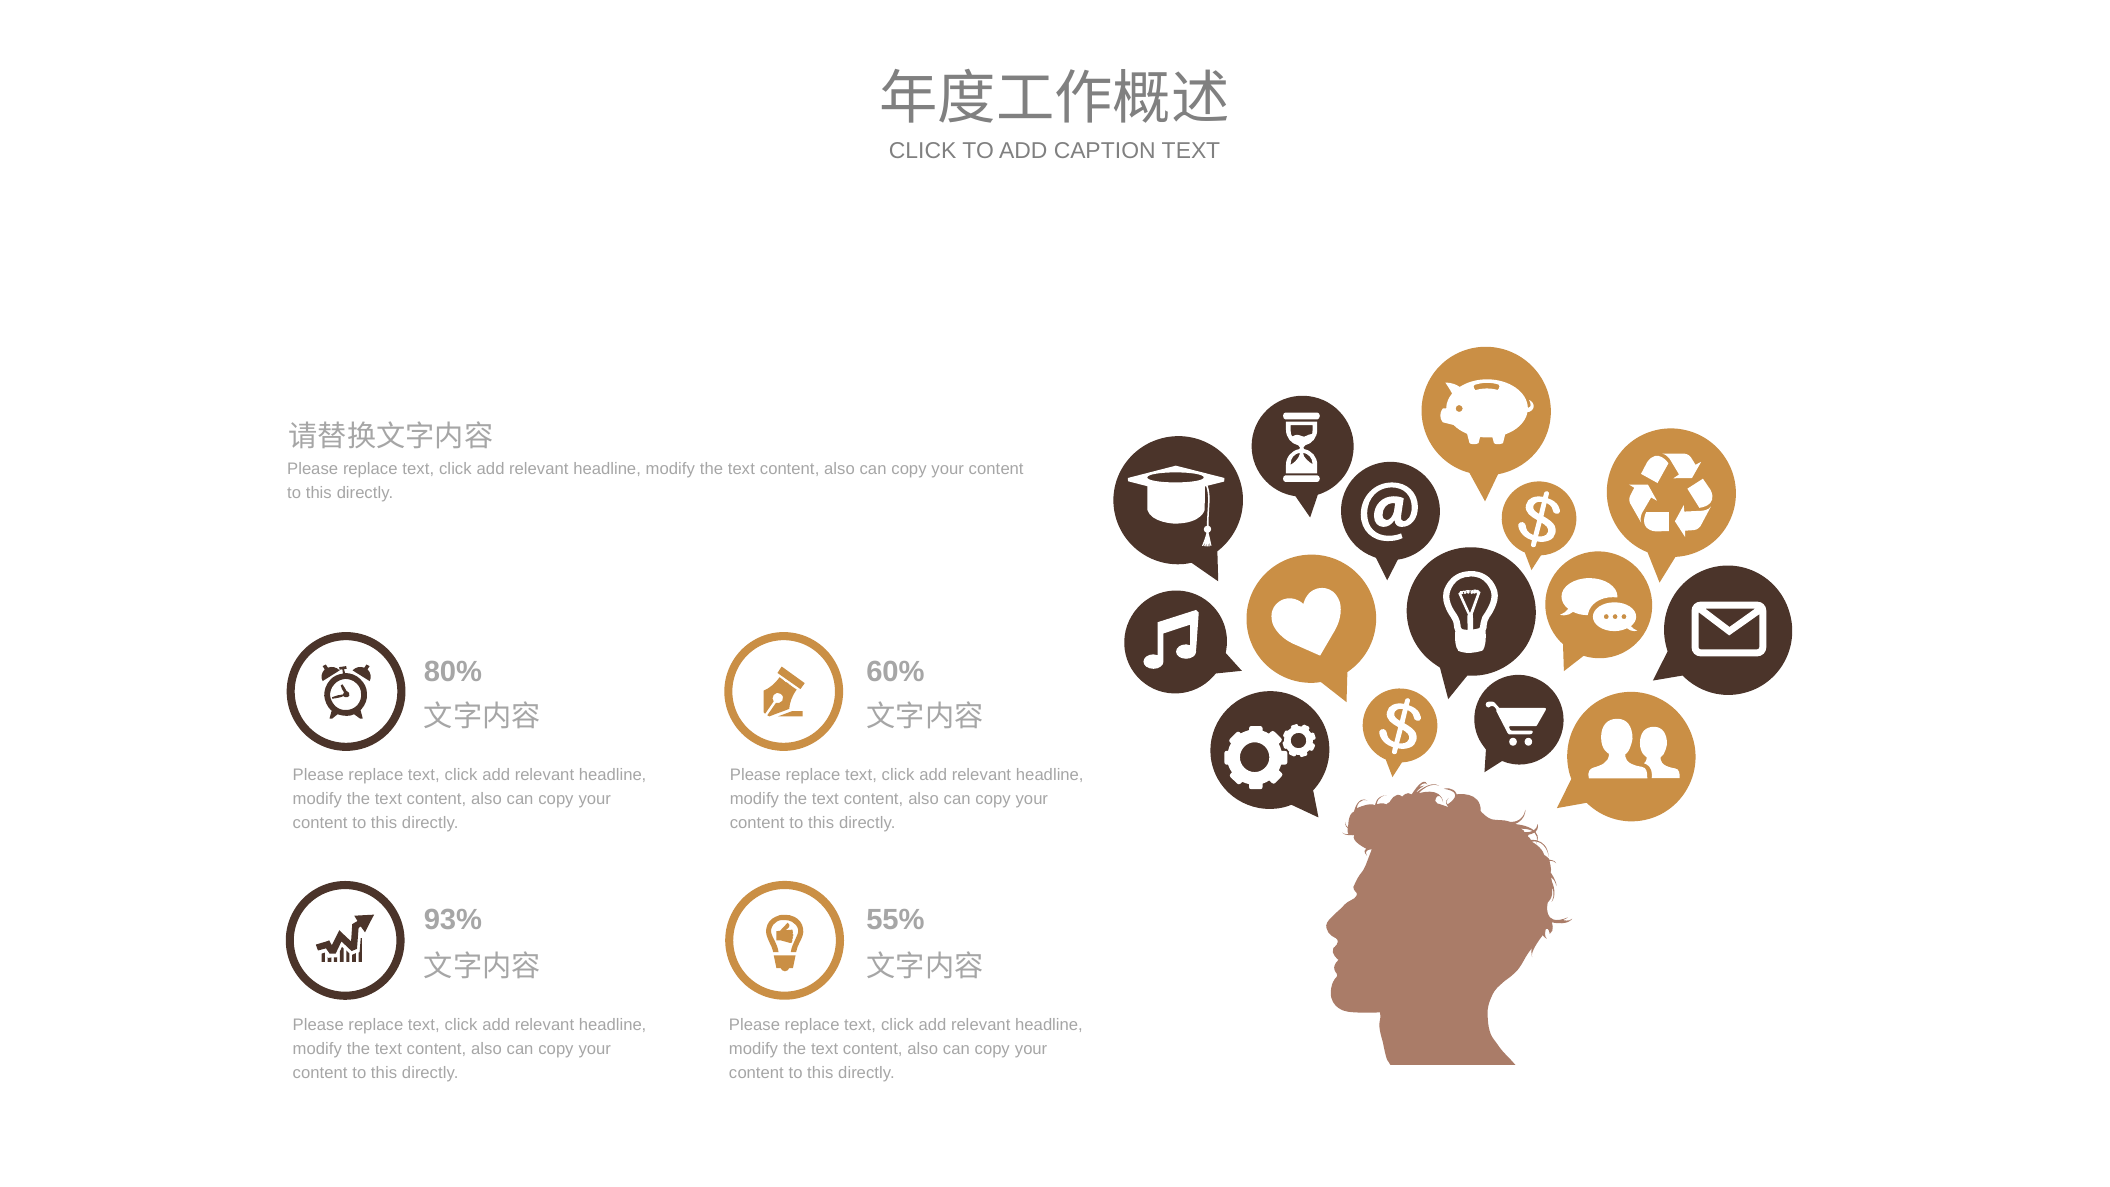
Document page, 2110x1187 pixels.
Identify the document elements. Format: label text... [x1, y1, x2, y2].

text_box [339, 946, 344, 962]
text_box [763, 666, 805, 717]
text_box 年度工作概述 [865, 60, 1245, 131]
text_box Please replace text, click add relevant headline, modify the text content, also can copy your content to this directly. [715, 752, 1108, 840]
text_box 请替换文字内容 [274, 402, 509, 446]
text_box 文字内容 [409, 932, 556, 990]
text_box 60% [851, 638, 940, 696]
text_box [285, 631, 407, 752]
text_box [346, 950, 350, 962]
text_box 80% [408, 638, 498, 696]
text_box [358, 938, 362, 962]
text_box 文字内容 [851, 682, 999, 740]
text_box CLICK TO ADD CAPTION TEXT [865, 135, 1245, 163]
text_box 文字内容 [409, 682, 556, 740]
text_box Please replace text, click add relevant headline, modify the text content, also can copy your content to this directly. [278, 752, 672, 840]
text_box 文字内容 [851, 932, 999, 990]
text_box [284, 879, 406, 1001]
text_box [321, 664, 367, 719]
text_box 55% [851, 886, 940, 943]
text_box [724, 879, 846, 1001]
text_box [321, 952, 325, 962]
text_box Please replace text, click add relevant headline, modify the text content, also can copy your content to this directly. [272, 446, 1051, 509]
text_box [315, 914, 375, 954]
text_box [766, 914, 804, 953]
text_box Please replace text, click add relevant headline, modify the text content, also can copy your content to this directly. [278, 1002, 672, 1090]
text_box 93% [408, 886, 498, 943]
text_box [352, 664, 371, 682]
text_box [723, 631, 845, 752]
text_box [1108, 338, 1800, 1065]
text_box Please replace text, click add relevant headline, modify the text content, also can copy your content to this directly. [714, 1002, 1108, 1090]
text_box [773, 955, 796, 972]
